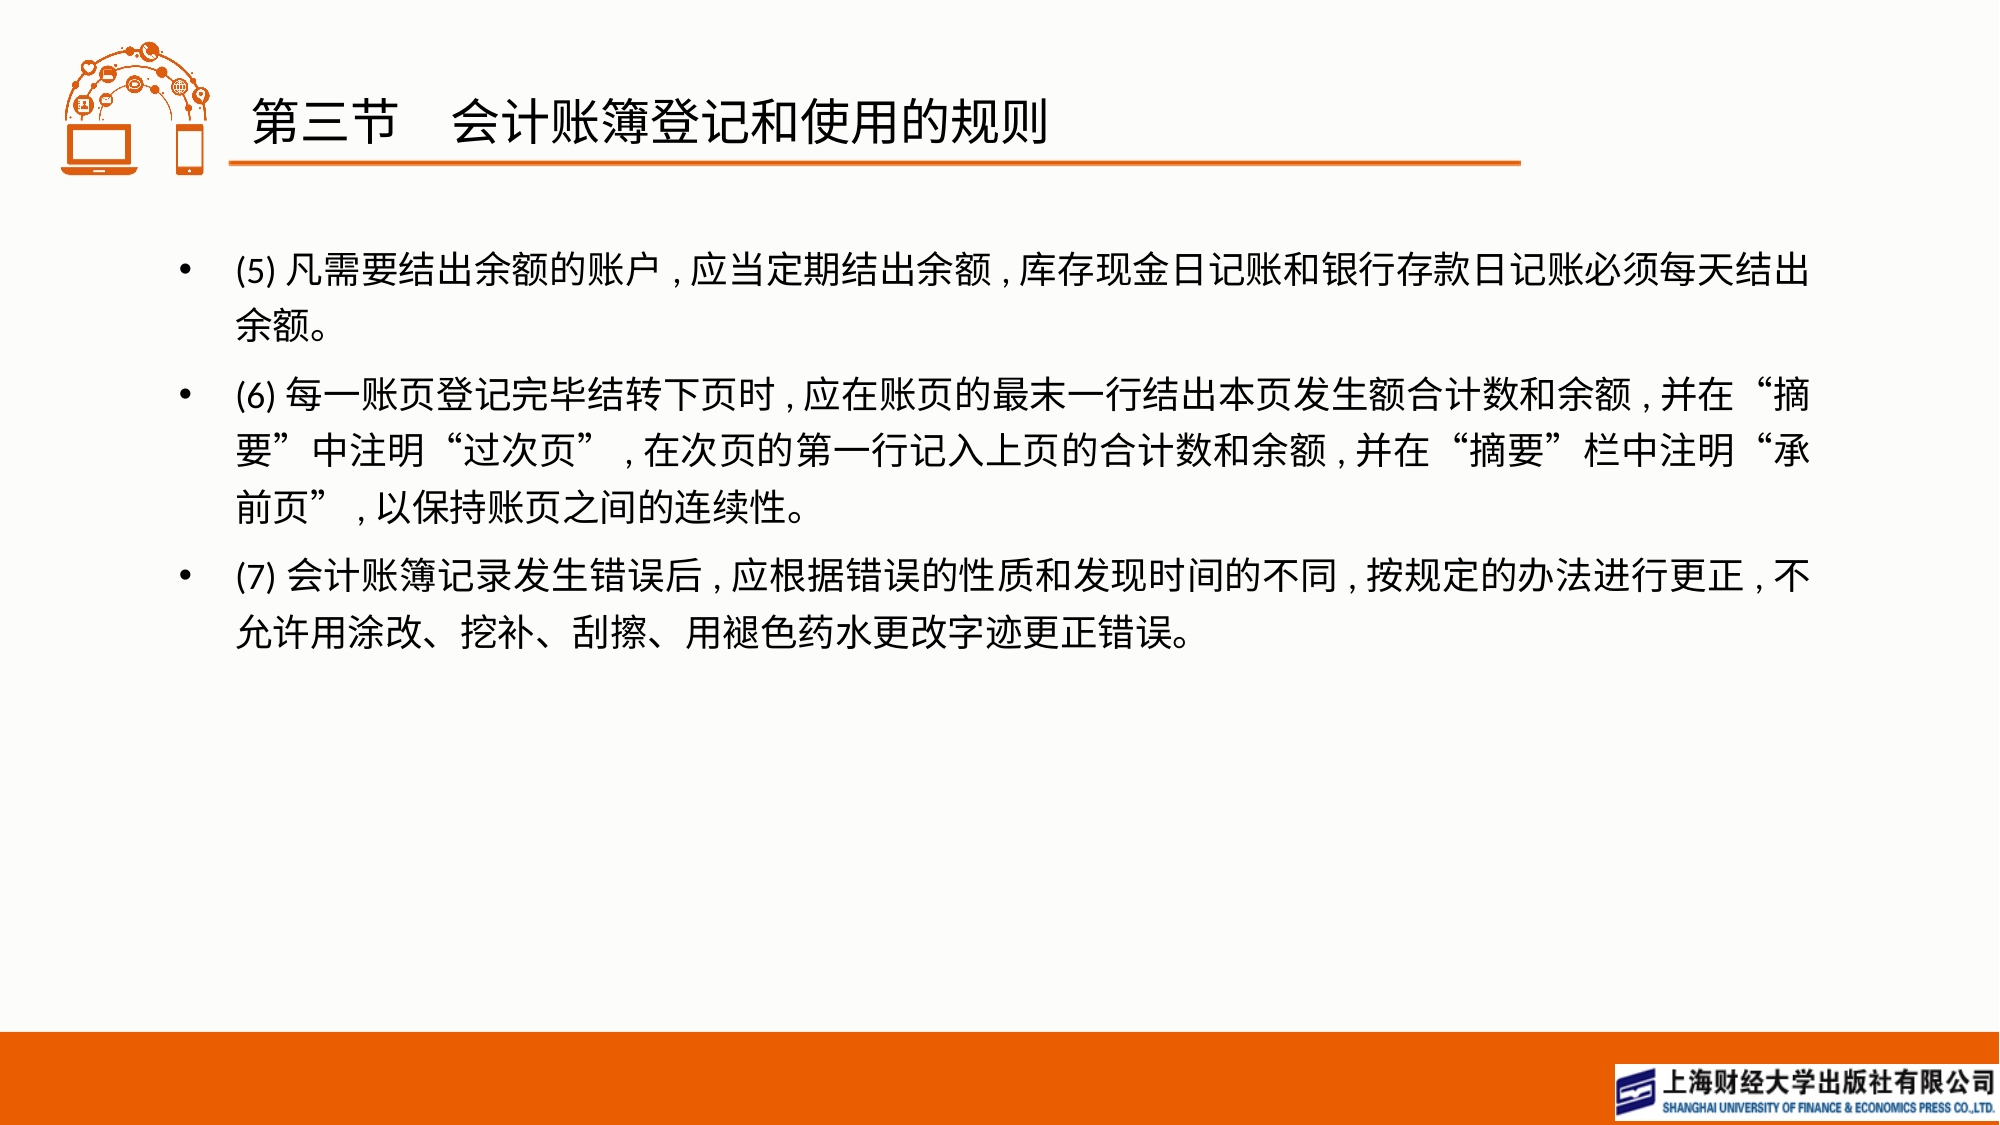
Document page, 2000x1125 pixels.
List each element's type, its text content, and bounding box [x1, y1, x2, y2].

title 第三节 会计账簿登记和使用的规则 [235, 82, 1605, 189]
list (5)凡需要结出余额的账户,应当定期结出余额,库存现金日记账和银行存款日记账必须每天结出余额。 (6)每一账页登记完毕结转下页时,应在账页的最末一行结出本页发生额合计数和余额,并在“摘要”中注明“过次页”,在次页的第一行记入上页的合计数和余额,并在“摘要”栏中注明“承前页”,以保持账页之间的连续性。 (7)会计账簿记录发生错误后,应根据错误的性质和发现时间的不同,按规定的办法进行更正,不允许用涂改、挖补、刮擦、用褪色药水更改字迹更正错误。 [163, 227, 1826, 1049]
picture [0, 0, 2000, 1125]
